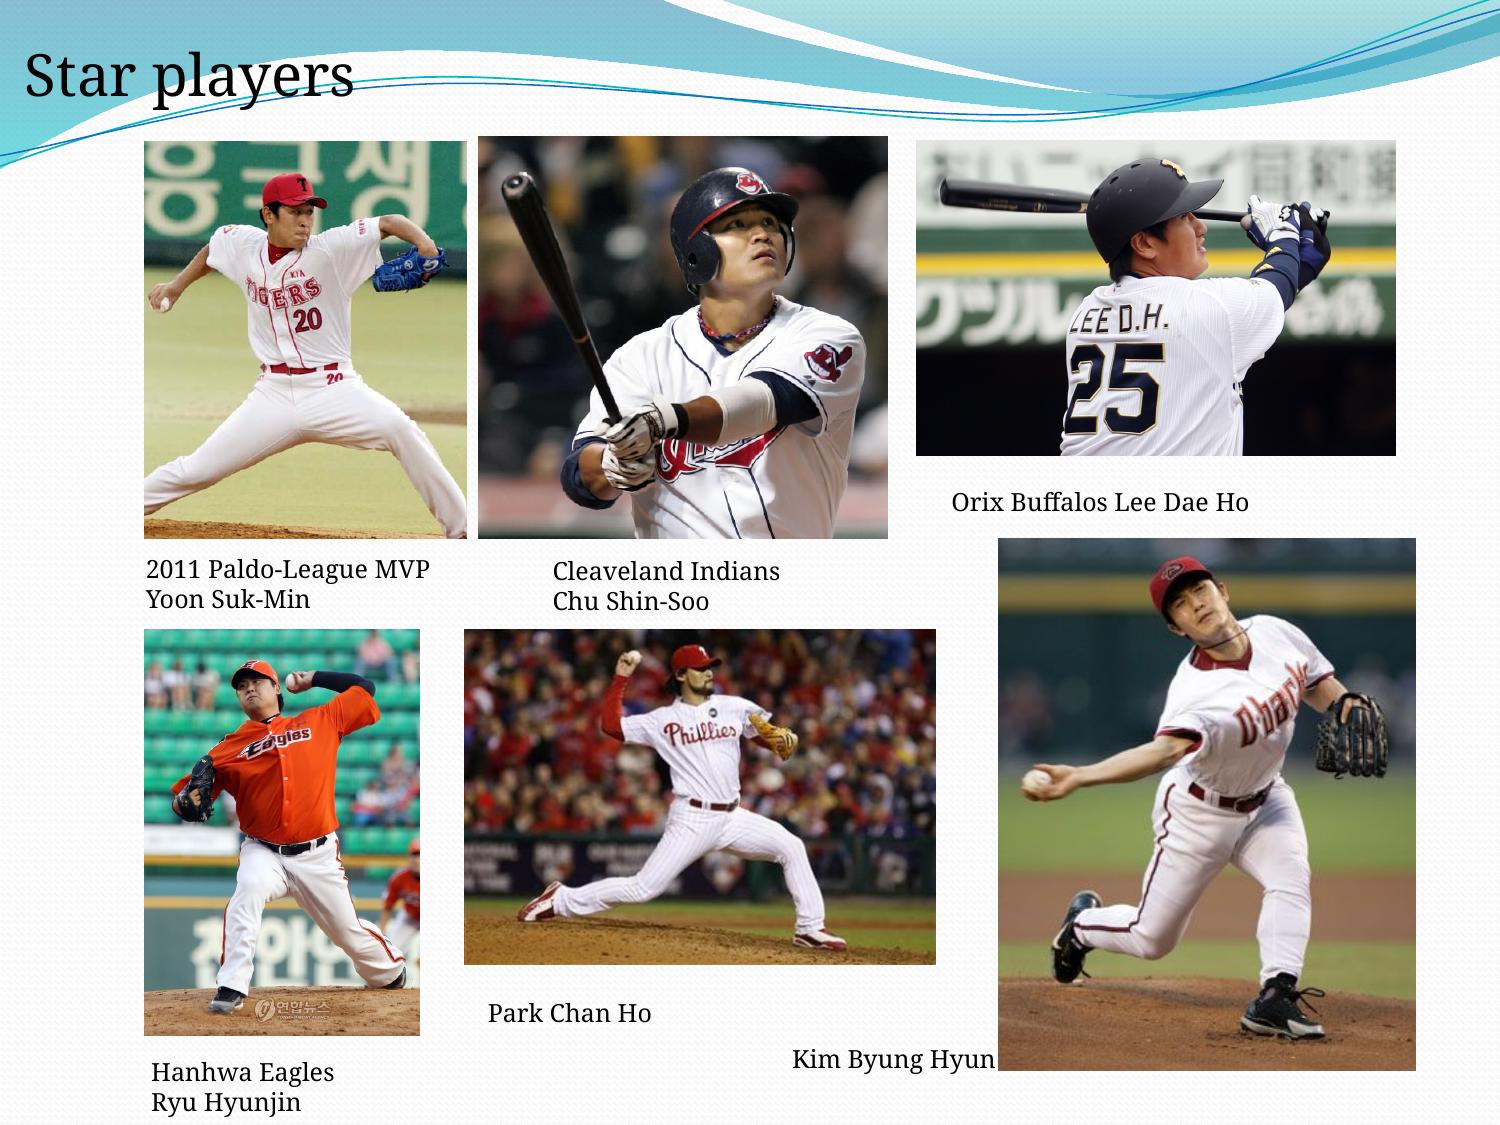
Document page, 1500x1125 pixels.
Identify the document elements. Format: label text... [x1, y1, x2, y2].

picture [463, 629, 937, 965]
text_box 2011 Paldo-League MVP Yoon Suk-Min [131, 545, 452, 621]
picture [997, 538, 1416, 1071]
text_box Kim Byung Hyun [777, 1035, 995, 1081]
picture [915, 140, 1396, 456]
text_box Cleaveland Indians Chu Shin-Soo [537, 552, 796, 623]
text_box Star players [10, 30, 371, 116]
text_box Park Chan Ho [473, 990, 667, 1036]
picture [144, 141, 467, 539]
picture [478, 136, 888, 539]
text_box Hanhwa Eagles Ryu Hyunjin [136, 1048, 350, 1124]
picture [144, 629, 420, 1037]
text_box Orix Buffalos Lee Dae Ho [936, 479, 1265, 524]
